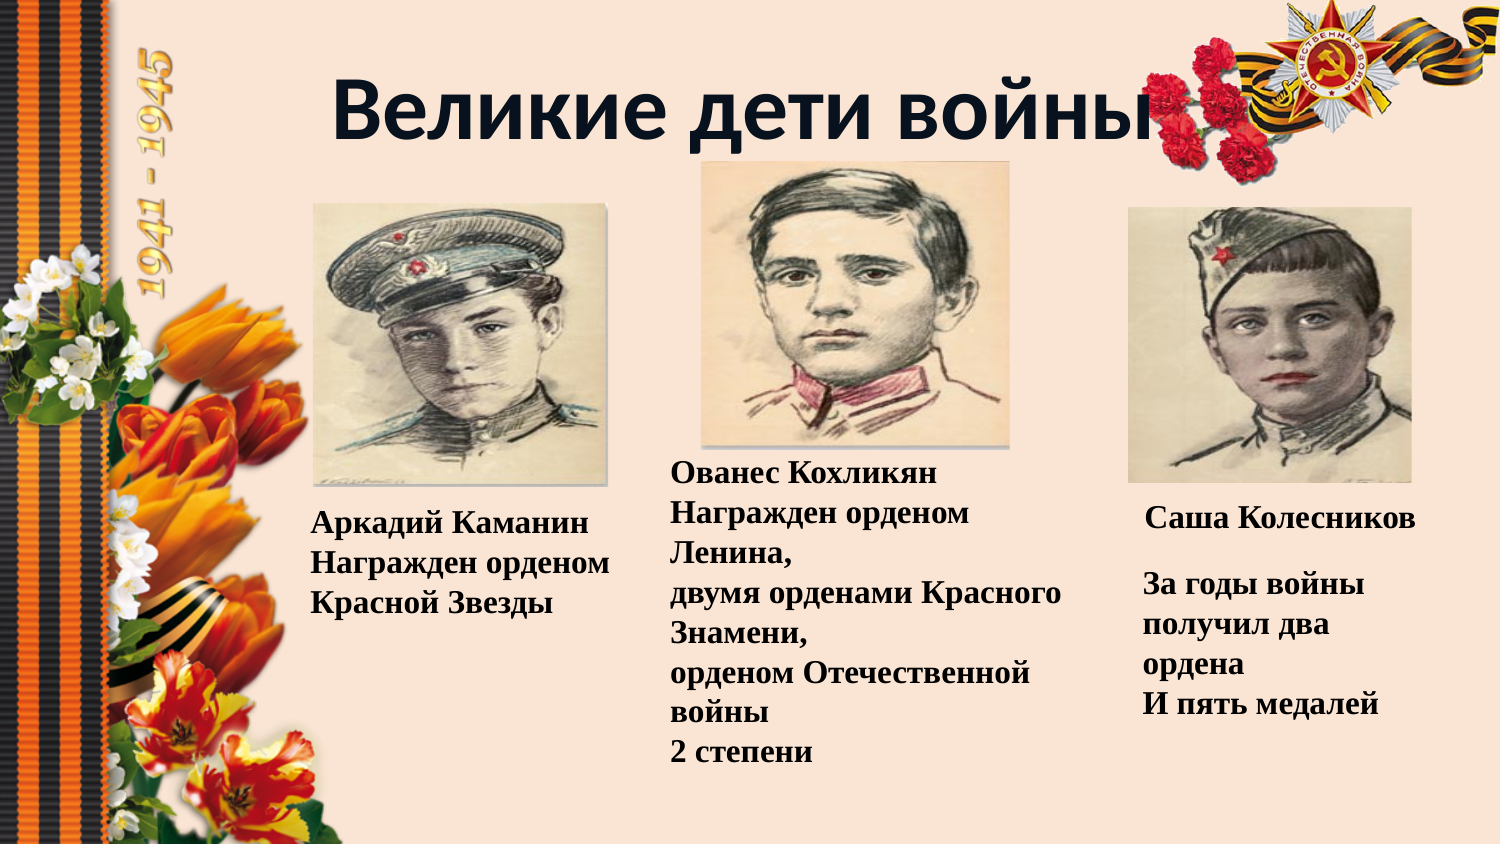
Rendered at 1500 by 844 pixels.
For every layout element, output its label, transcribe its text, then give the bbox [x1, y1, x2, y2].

picture [1139, 0, 1500, 187]
picture [1127, 207, 1412, 483]
text_box Саша Колесников [1129, 488, 1432, 543]
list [700, 161, 1010, 450]
title Великие дети войны [142, 32, 1338, 173]
text_box За годы войны получил два ордена И пять медалей [1127, 553, 1444, 729]
text_box Аркадий Каманин Награжден орденом Красной Звезды [295, 493, 626, 628]
text_box Ованес Кохликян Награжден орденом Ленина, двумя орденами Красного Знамени, орденом Отечественной войны 2 степени [655, 442, 1089, 777]
picture [0, 0, 609, 844]
